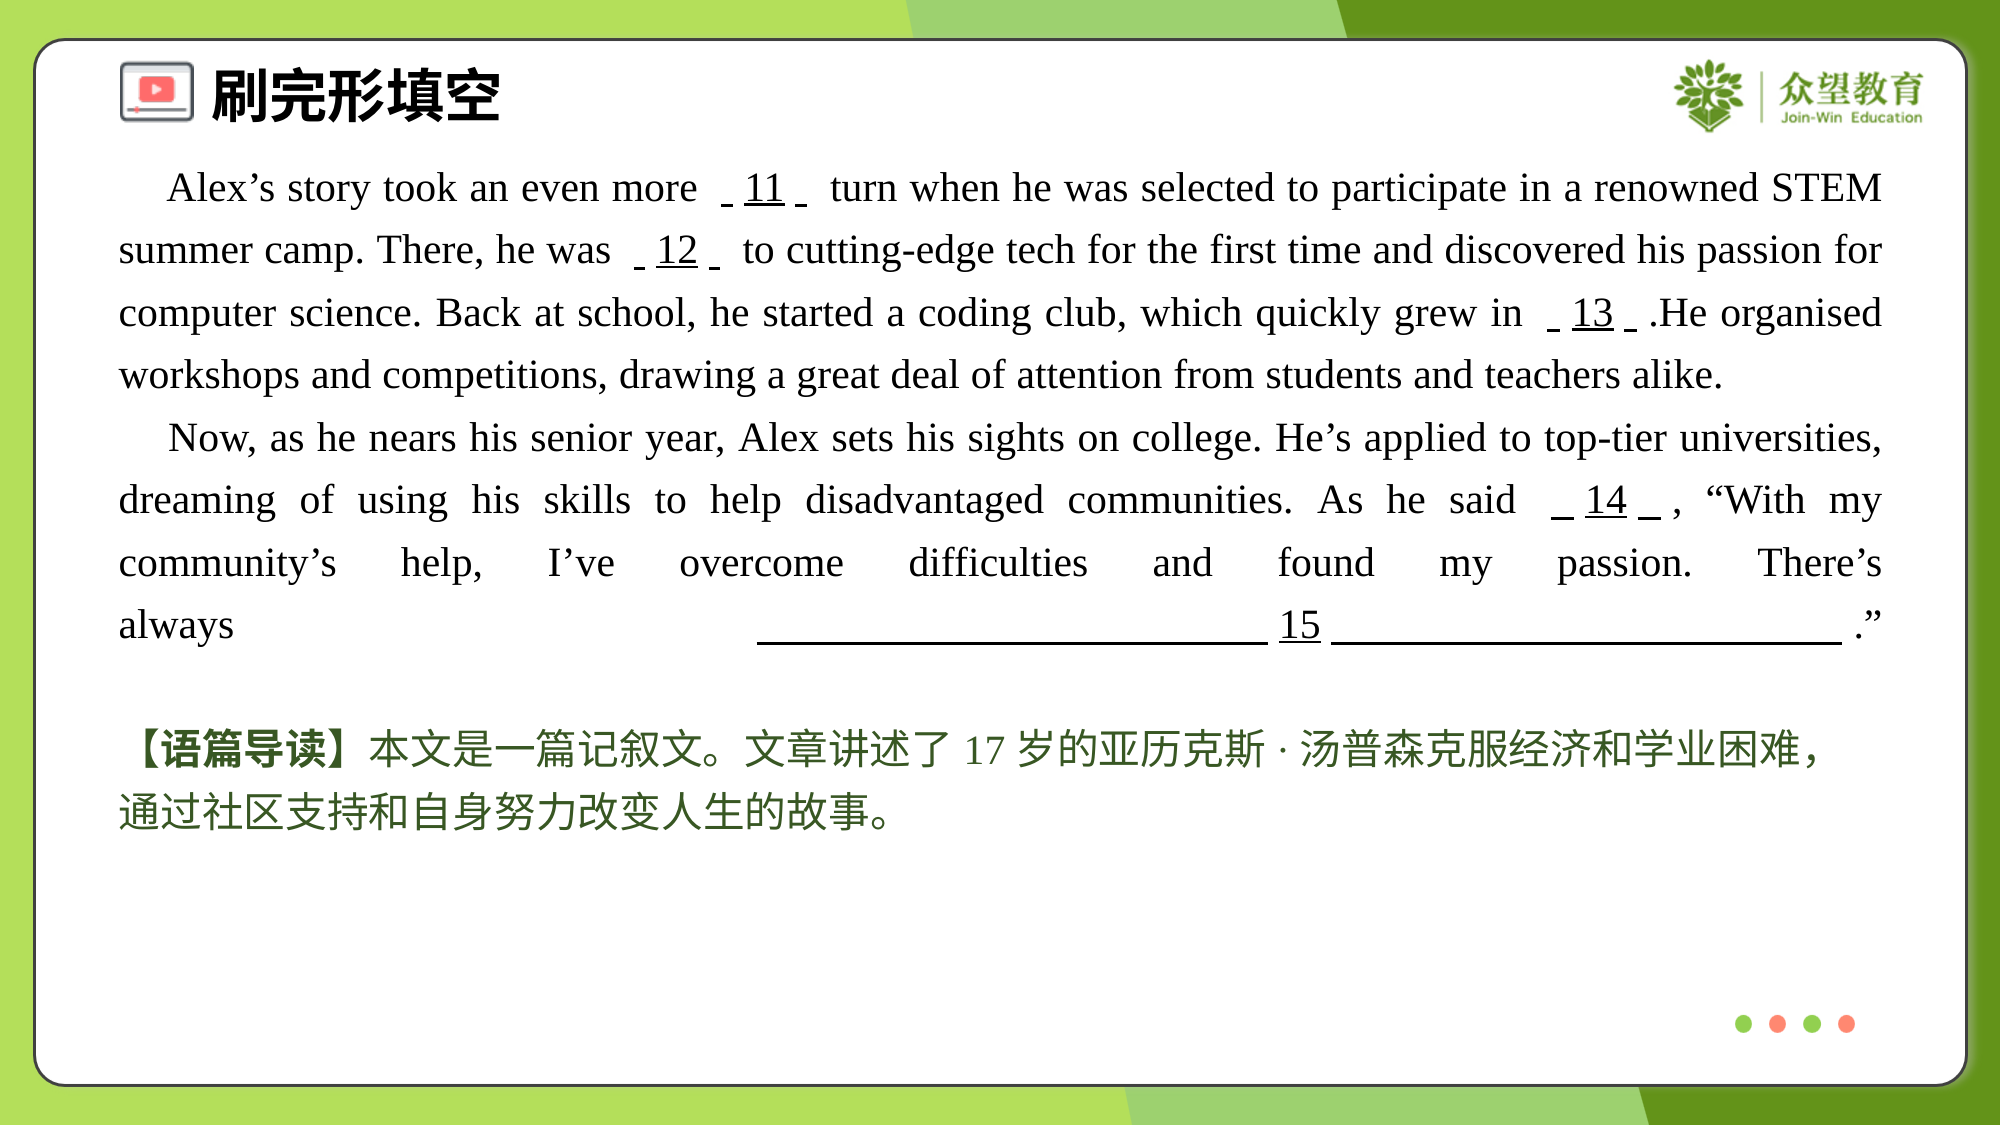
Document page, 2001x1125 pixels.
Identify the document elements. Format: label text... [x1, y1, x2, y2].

picture [0, 0, 2000, 1125]
text_box 【语篇导读】本文是一篇记叙文。文章讲述了17岁的亚历克斯·汤普森克服经济和学业困难，通过社区支持和自身努力改变人生的故事。 [118, 710, 1883, 831]
text_box Alex’s story took an even more . .11. . turn when he was selected to participate in a renowned STEM summer camp. There, he was . .12. . to cutting-edge tech for the first time and discovered his passion for computer science. Back at school, he started a coding club, which quickly grew in . .13. ..He organised workshops and competitions, drawing a great deal of attention from students and teachers alike. Now, as he nears his senior year, Alex sets his sights on college. He’s applied to top-tier universities, dreaming of using his skills to help disadvantaged communities. As he said . .14. ., “With my community’s help, I’ve overcome difficulties and found my passion. There’s always . .15. ..”#4 [118, 146, 1883, 704]
